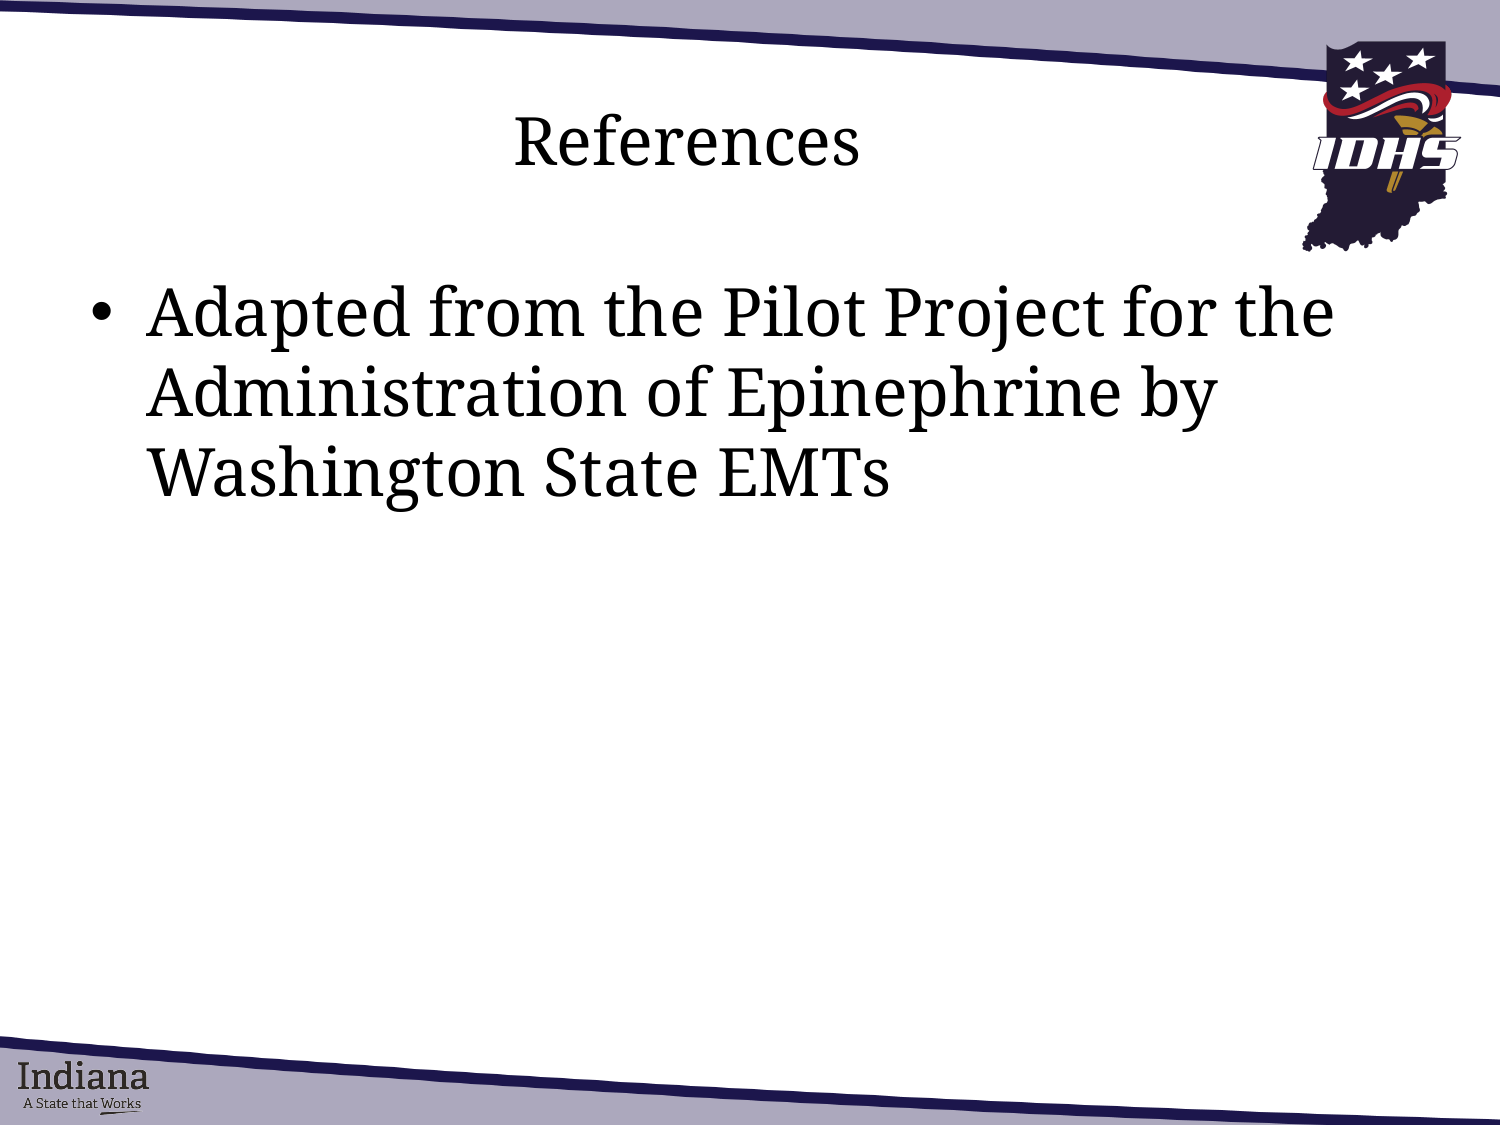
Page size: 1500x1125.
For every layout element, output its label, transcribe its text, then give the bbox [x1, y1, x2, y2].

picture [0, 0, 1500, 1125]
title References [75, 45, 1300, 233]
list Adapted from the Pilot Project for the Administration of Epinephrine by Washington State EMTs [75, 262, 1425, 1005]
